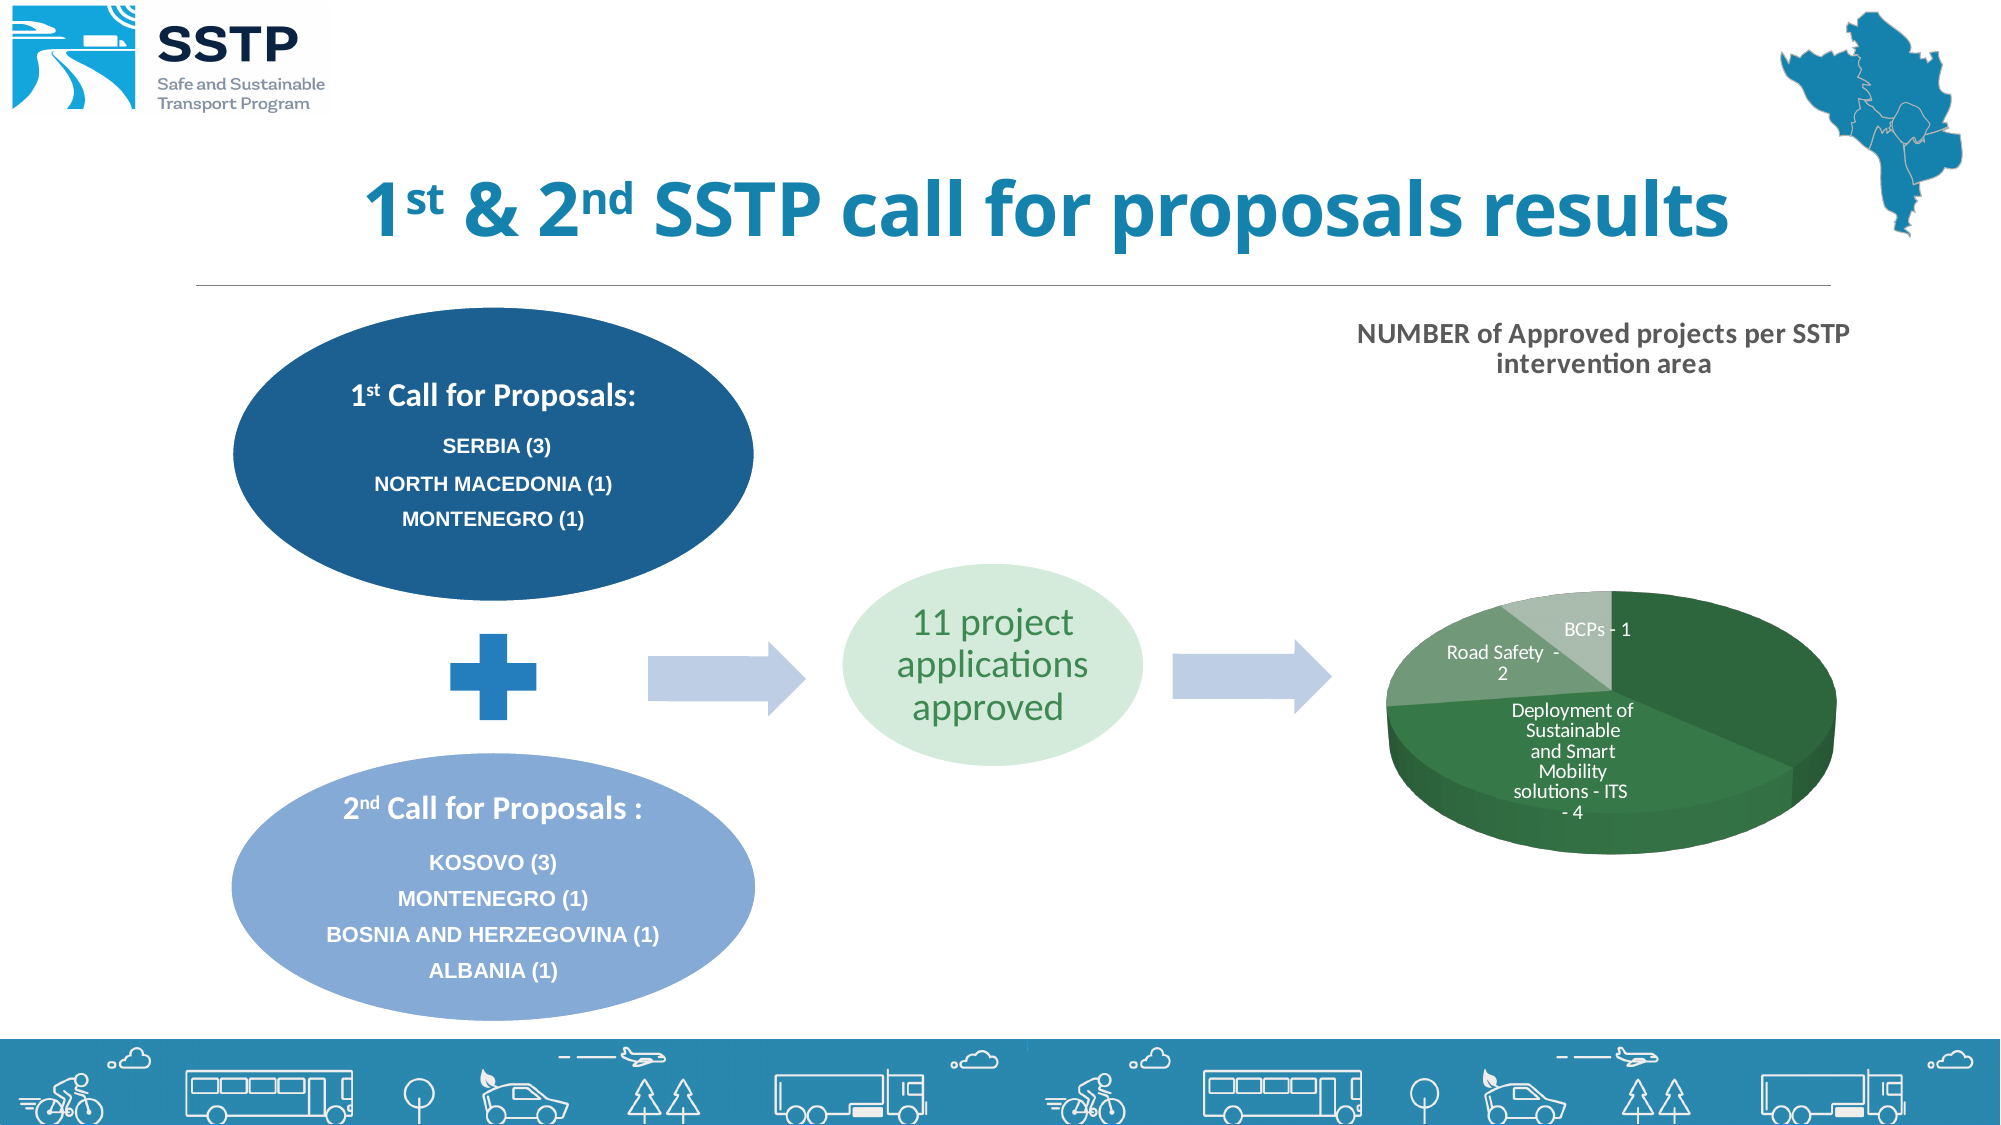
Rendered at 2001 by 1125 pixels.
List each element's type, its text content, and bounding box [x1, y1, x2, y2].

picture [0, 1038, 2000, 1125]
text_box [1778, 11, 1970, 238]
picture [6, 0, 330, 116]
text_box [95, 305, 1251, 1023]
title 1st & 2nd SSTP call for proposals results [247, 148, 1847, 260]
chart [1254, 292, 2000, 1027]
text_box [1172, 638, 1333, 715]
